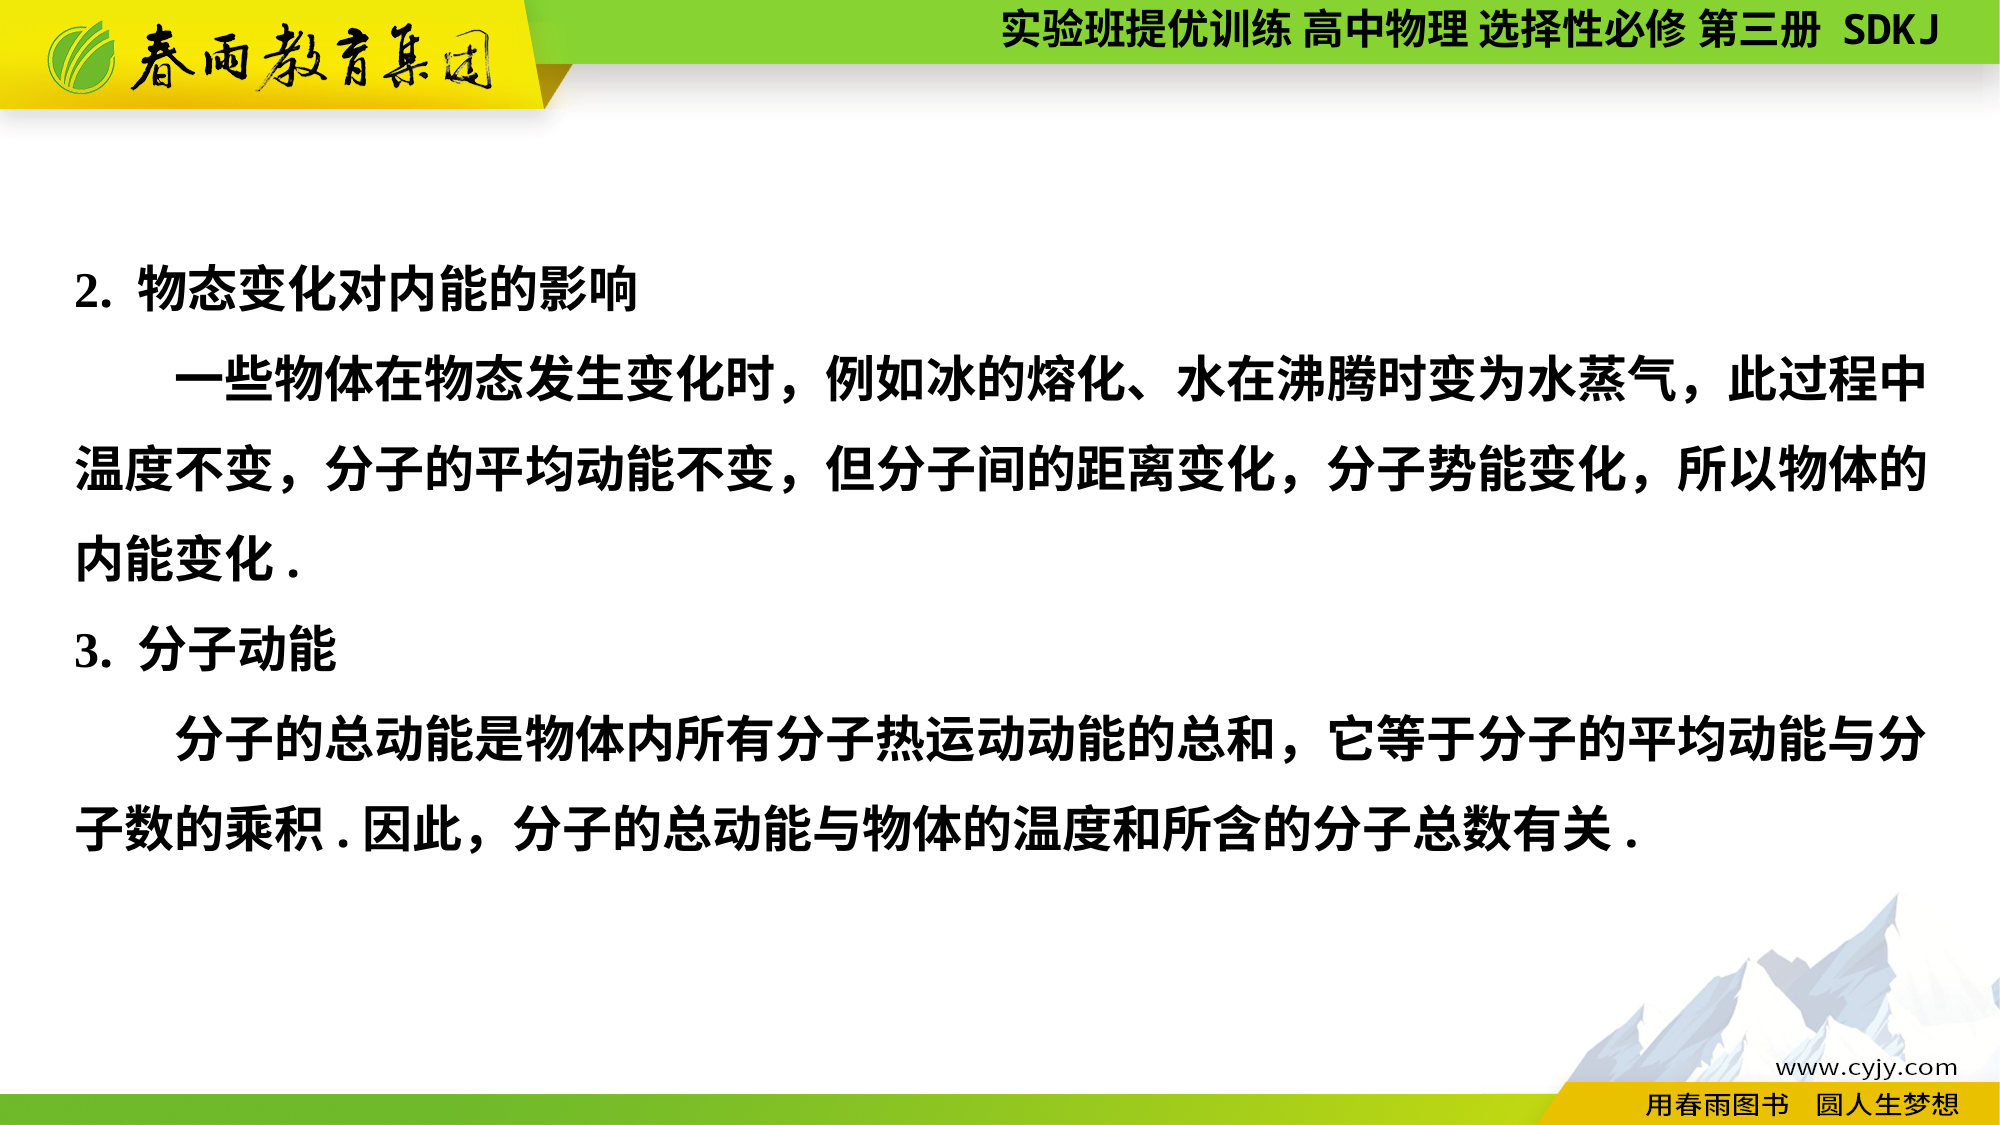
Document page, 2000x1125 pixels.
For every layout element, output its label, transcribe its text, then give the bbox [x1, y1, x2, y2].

list 2. 物态变化对内能的影响 一些物体在物态发生变化时，例如冰的熔化、水在沸腾时变为水蒸气，此过程中温度不变，分子的平均动能不变，但分子间的距离变化，分子势能变化，所以物体的内能变化. 3. 分子动能 分子的总动能是物体内所有分子热运动动能的总和，它等于分子的平均动能与分子数的乘积.因此，分子的总动能与物体的温度和所含的分子总数有关. [59, 219, 1944, 860]
picture [0, 0, 2000, 1125]
